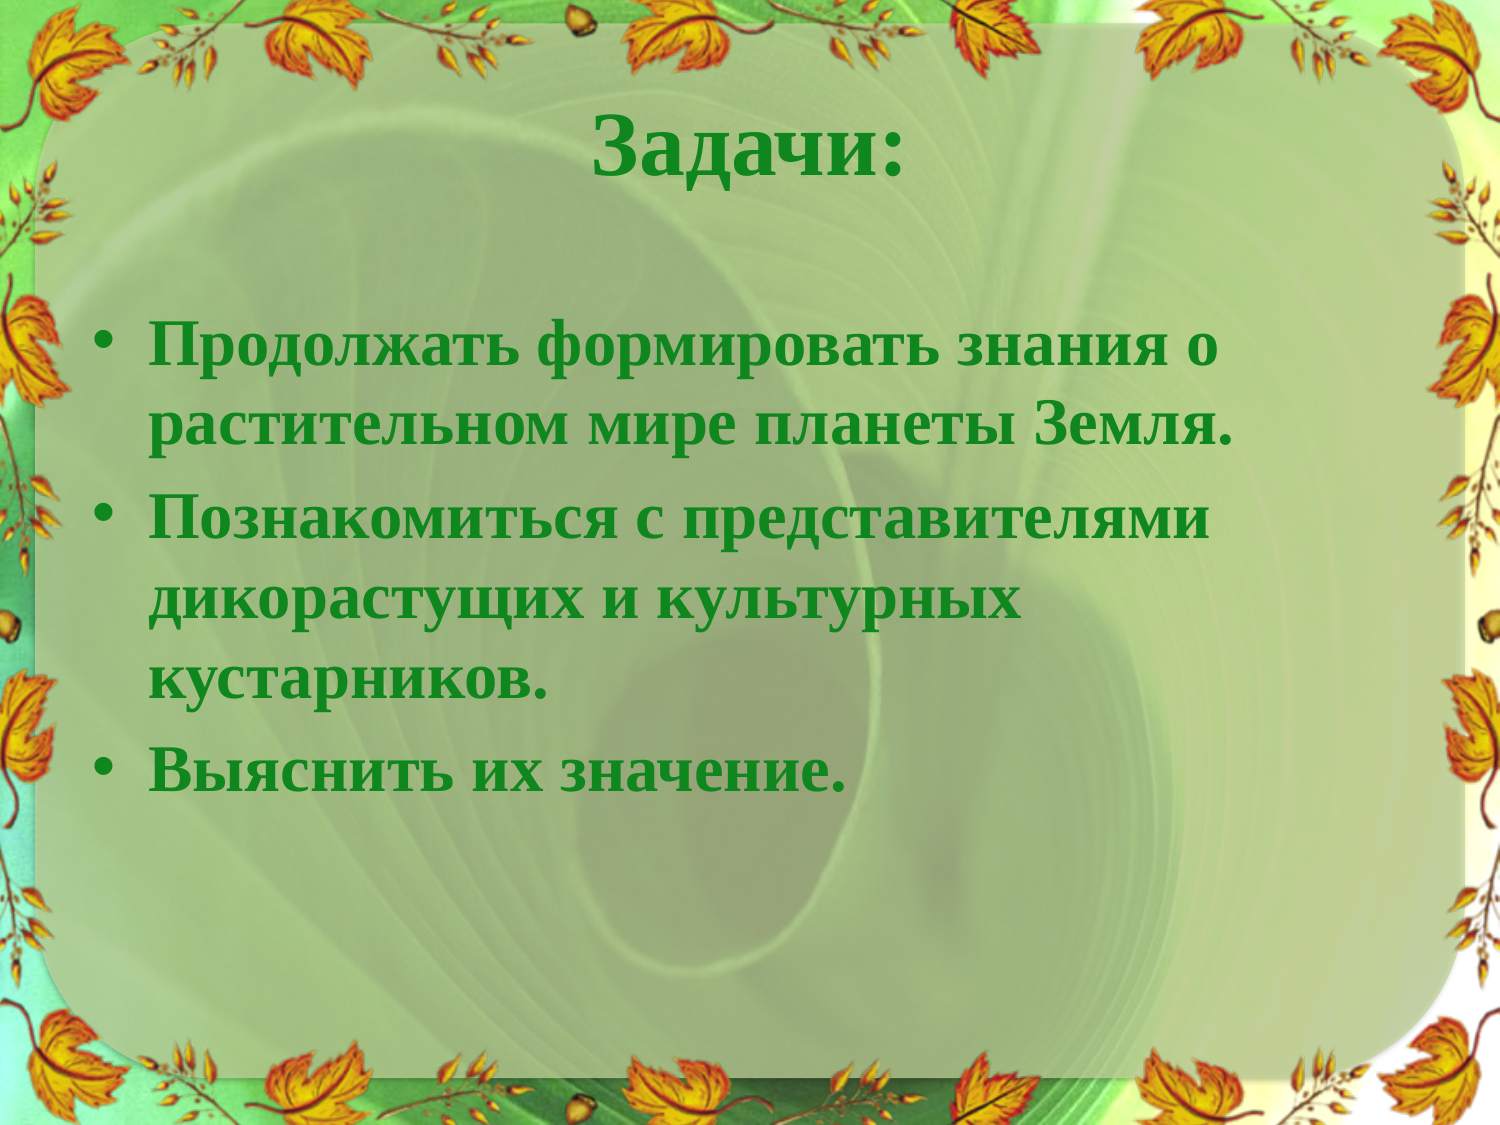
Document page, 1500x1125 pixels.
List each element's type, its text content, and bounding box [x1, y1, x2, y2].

picture [0, 0, 1500, 1125]
title Задачи: [74, 44, 1426, 233]
list Продолжать формировать знания о растительном мире планеты Земля. Познакомиться с представителями дикорастущих и культурных кустарников. Выяснить их значение. [76, 290, 1436, 1071]
